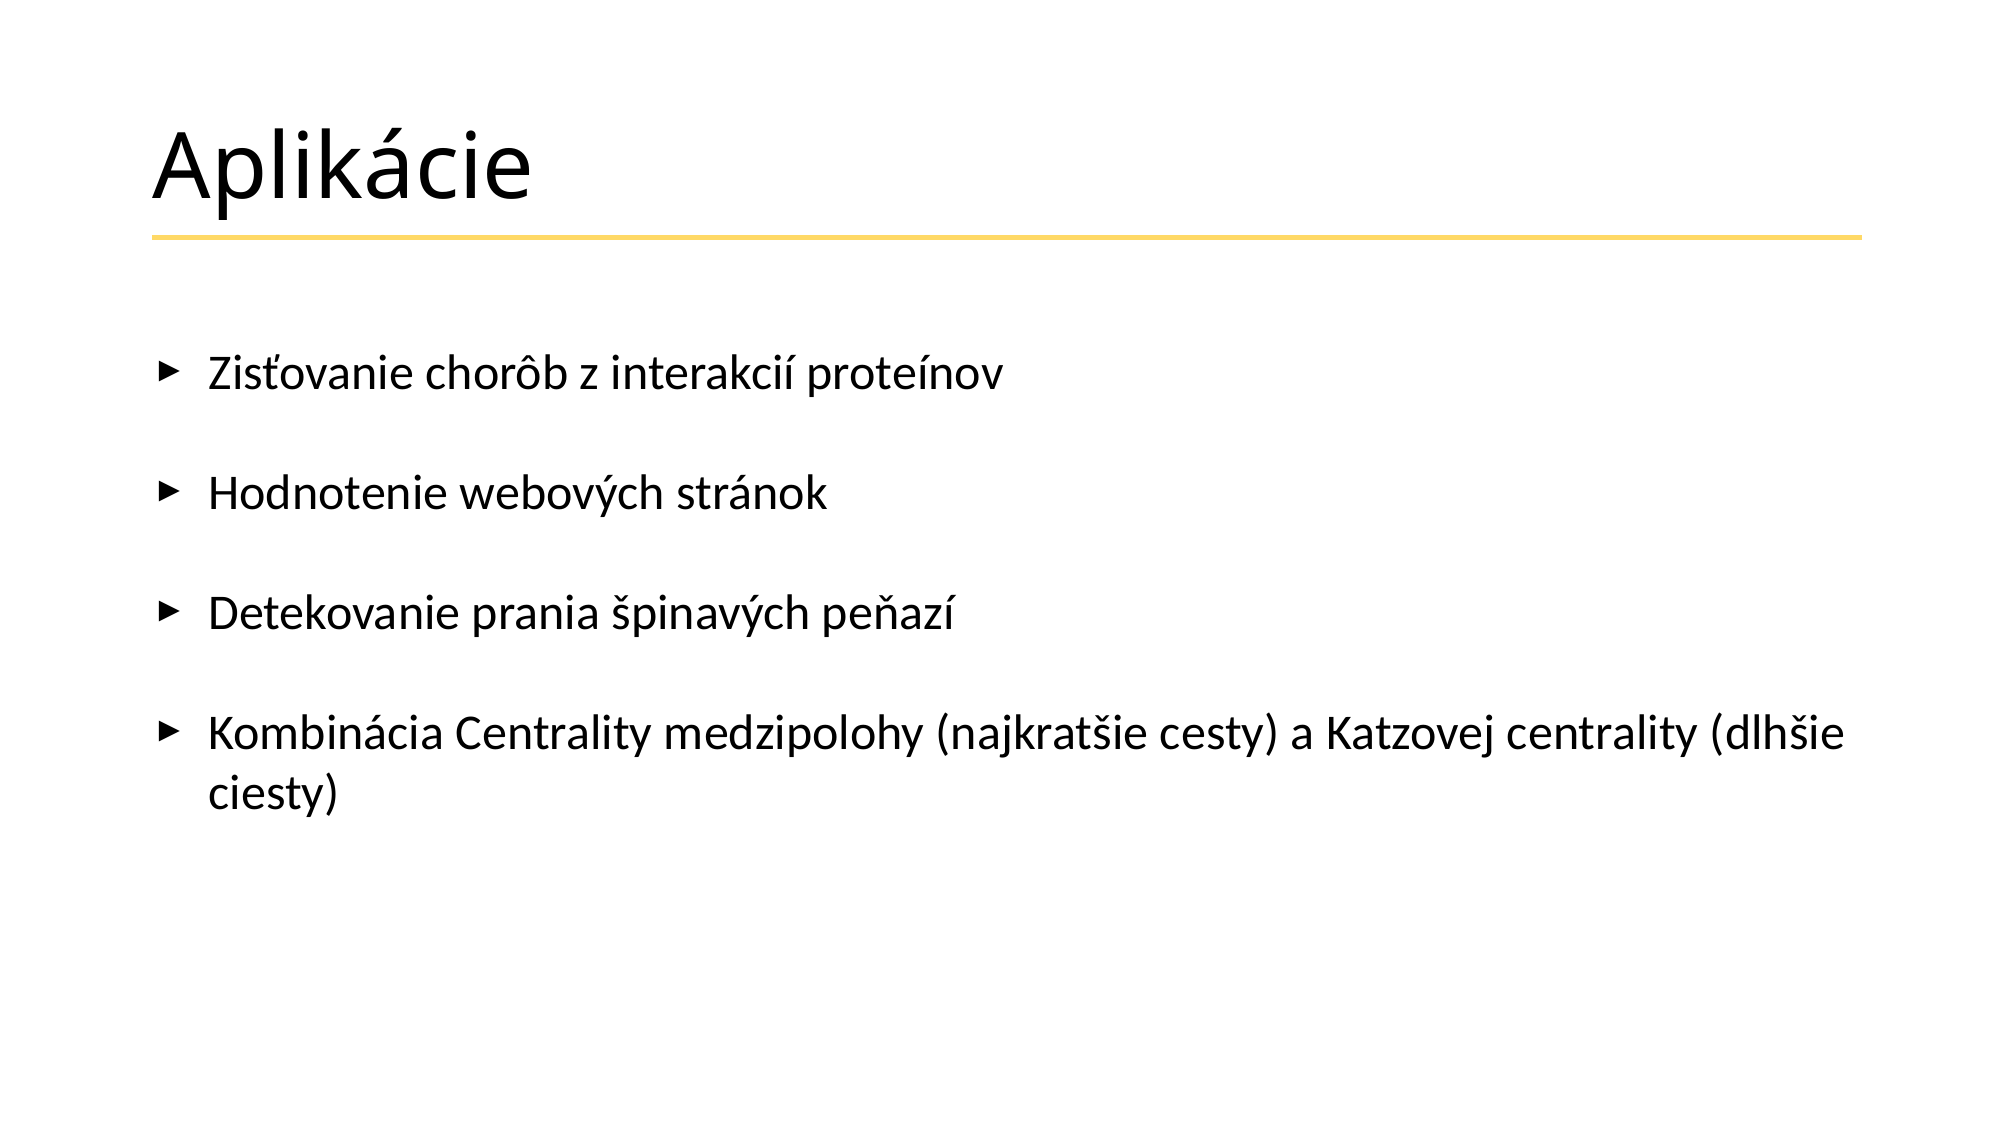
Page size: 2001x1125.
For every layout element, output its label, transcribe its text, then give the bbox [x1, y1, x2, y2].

text_box Zisťovanie chorôb z interakcií proteínov Hodnotenie webových stránok Detekovanie prania špinavých peňazí Kombinácia Centrality medzipolohy (najkratšie cesty) a Katzovej centrality (dlhšie ciesty) [137, 332, 1863, 978]
title Aplikácie [137, 59, 1863, 278]
